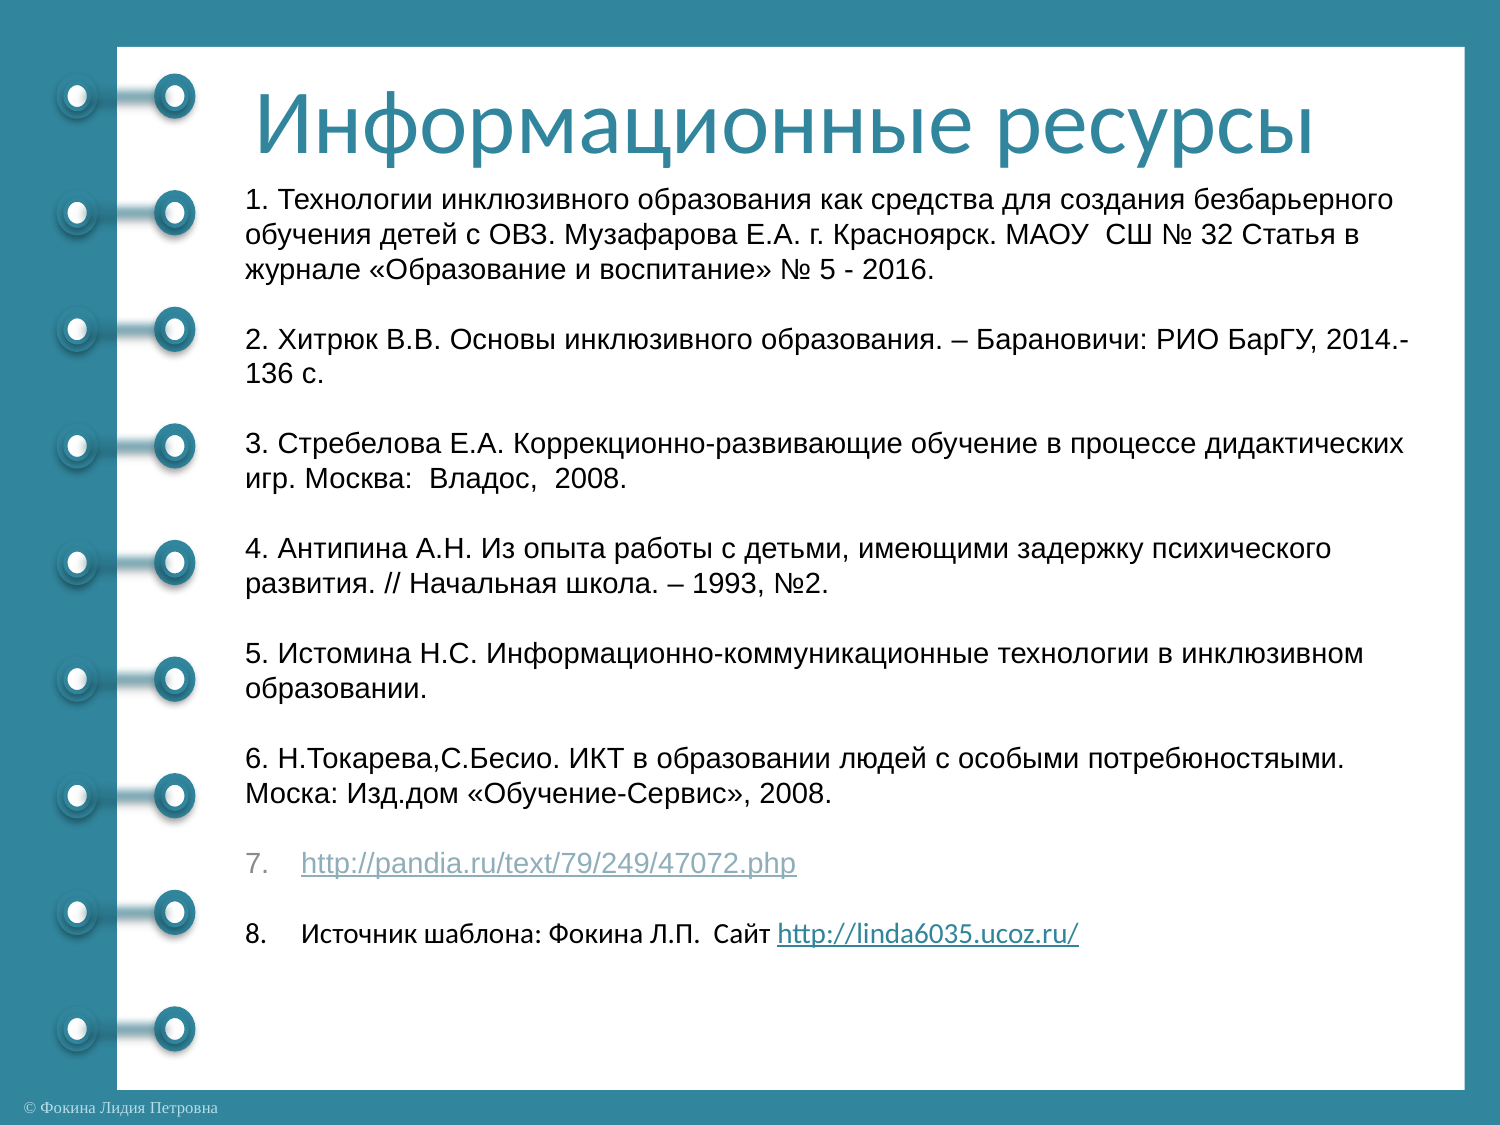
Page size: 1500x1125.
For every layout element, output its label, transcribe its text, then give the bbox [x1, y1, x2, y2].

subtitle 1. Технологии инклюзивного образования как средства для создания безбарьерного обучения детей с ОВЗ. Музафарова Е.А. г. Красноярск. МАОУ СШ № 32 Статья в журнале «Образование и воспитание» № 5 - 2016. 2. Хитрюк В.В. Основы инклюзивного образования. – Барановичи: РИО БарГУ, 2014.- 136 с. 3. Стребелова Е.А. Коррекционно-развивающие обучение в процессе дидактических игр. Москва: Владос, 2008. 4. Антипина А.Н. Из опыта работы с детьми, имеющими задержку психического развития. // Начальная школа. – 1993, №2. 5. Истомина Н.С. Информационно-коммуникационные технологии в инклюзивном образовании. 6. Н.Токарева,С.Бесио. ИКТ в образовании людей с особыми потребюностяыми. Моска: Изд.дом «Обучение-Сервис», 2008. http://pandia.ru/text/79/249/47072.php Источник шаблона: Фокина Л.П. Сайт http://linda6035.ucoz.ru/ [230, 172, 1436, 1047]
title Информационные ресурсы [159, 54, 1435, 185]
